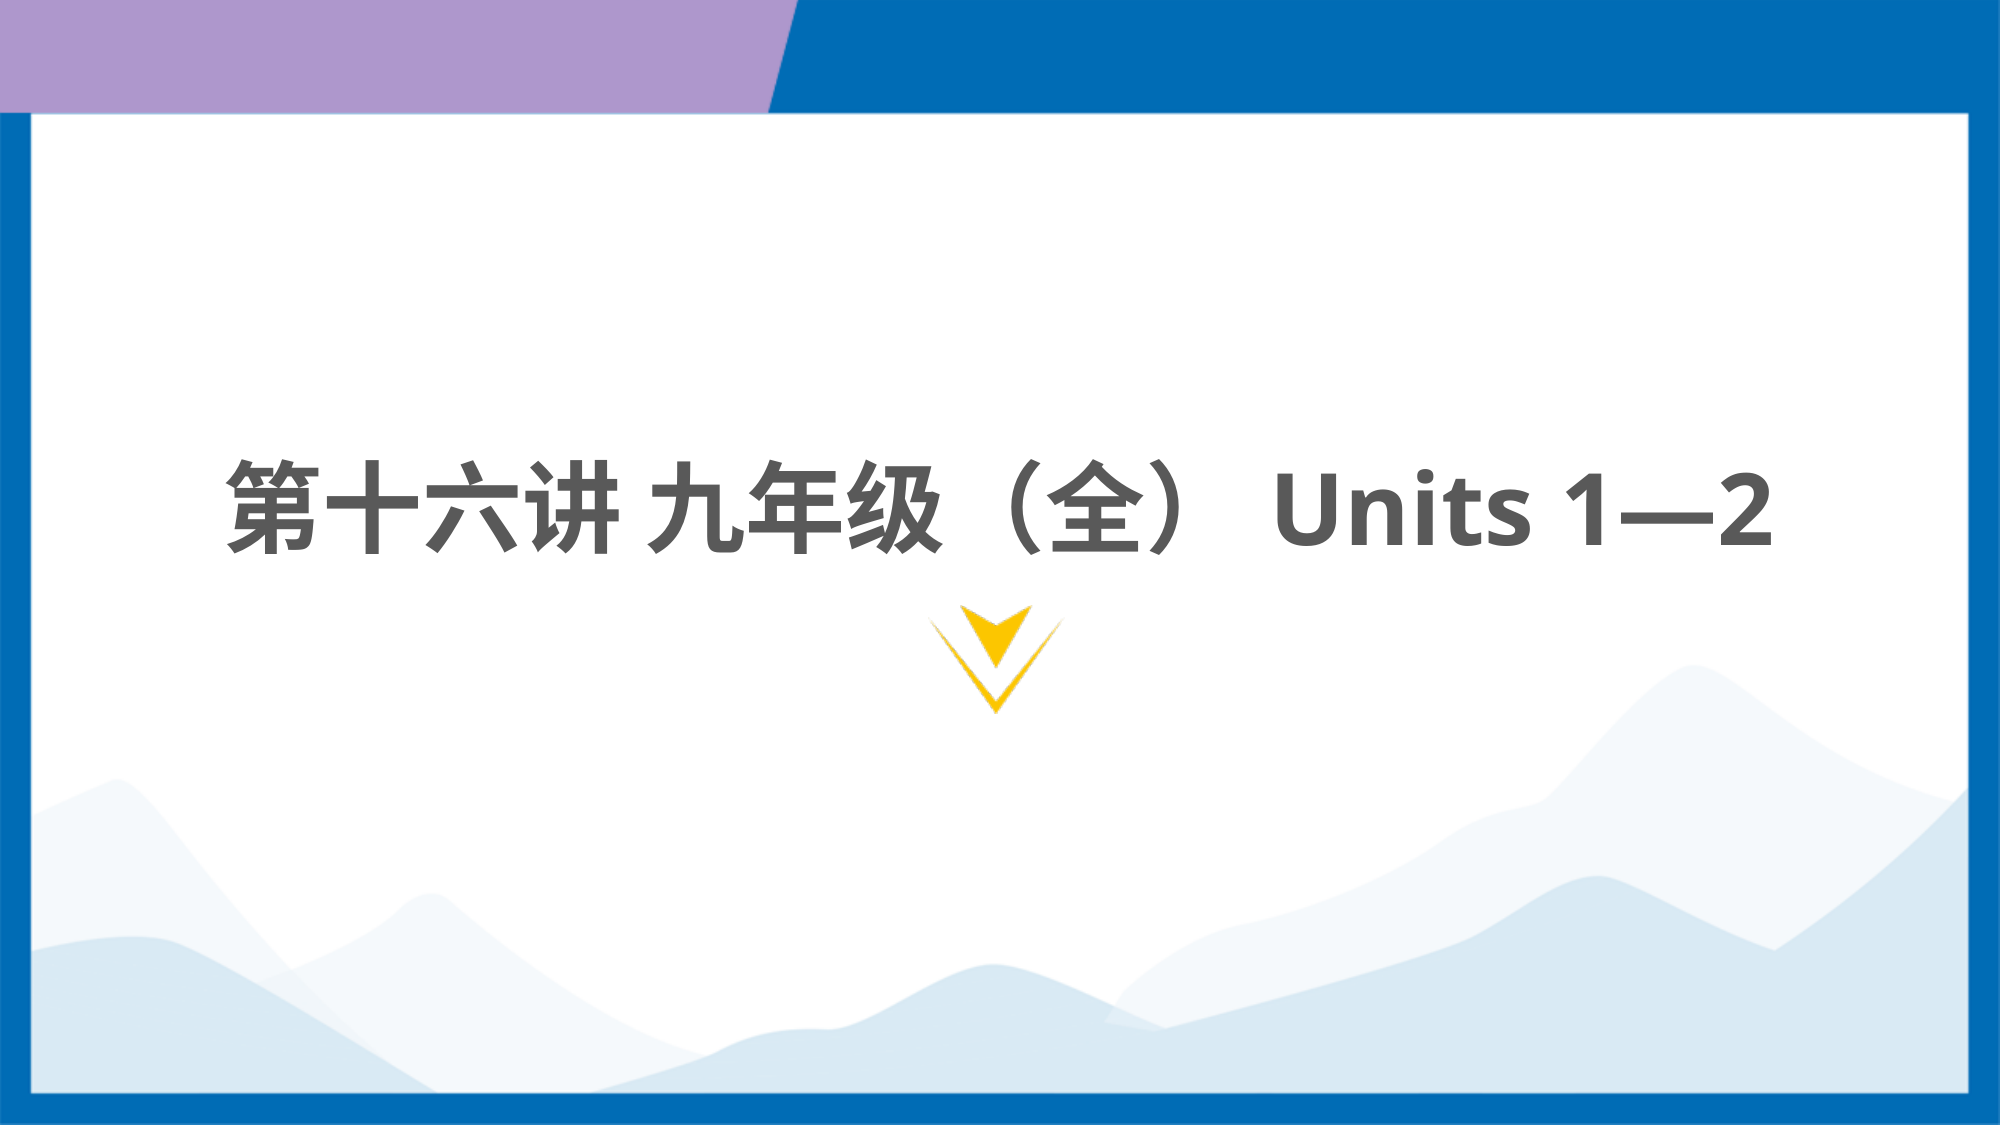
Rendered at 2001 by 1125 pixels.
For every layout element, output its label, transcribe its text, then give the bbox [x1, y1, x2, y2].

picture [0, 0, 2000, 1125]
text_box 第十六讲 九年级（全）Units 1—2 [35, 383, 1962, 566]
